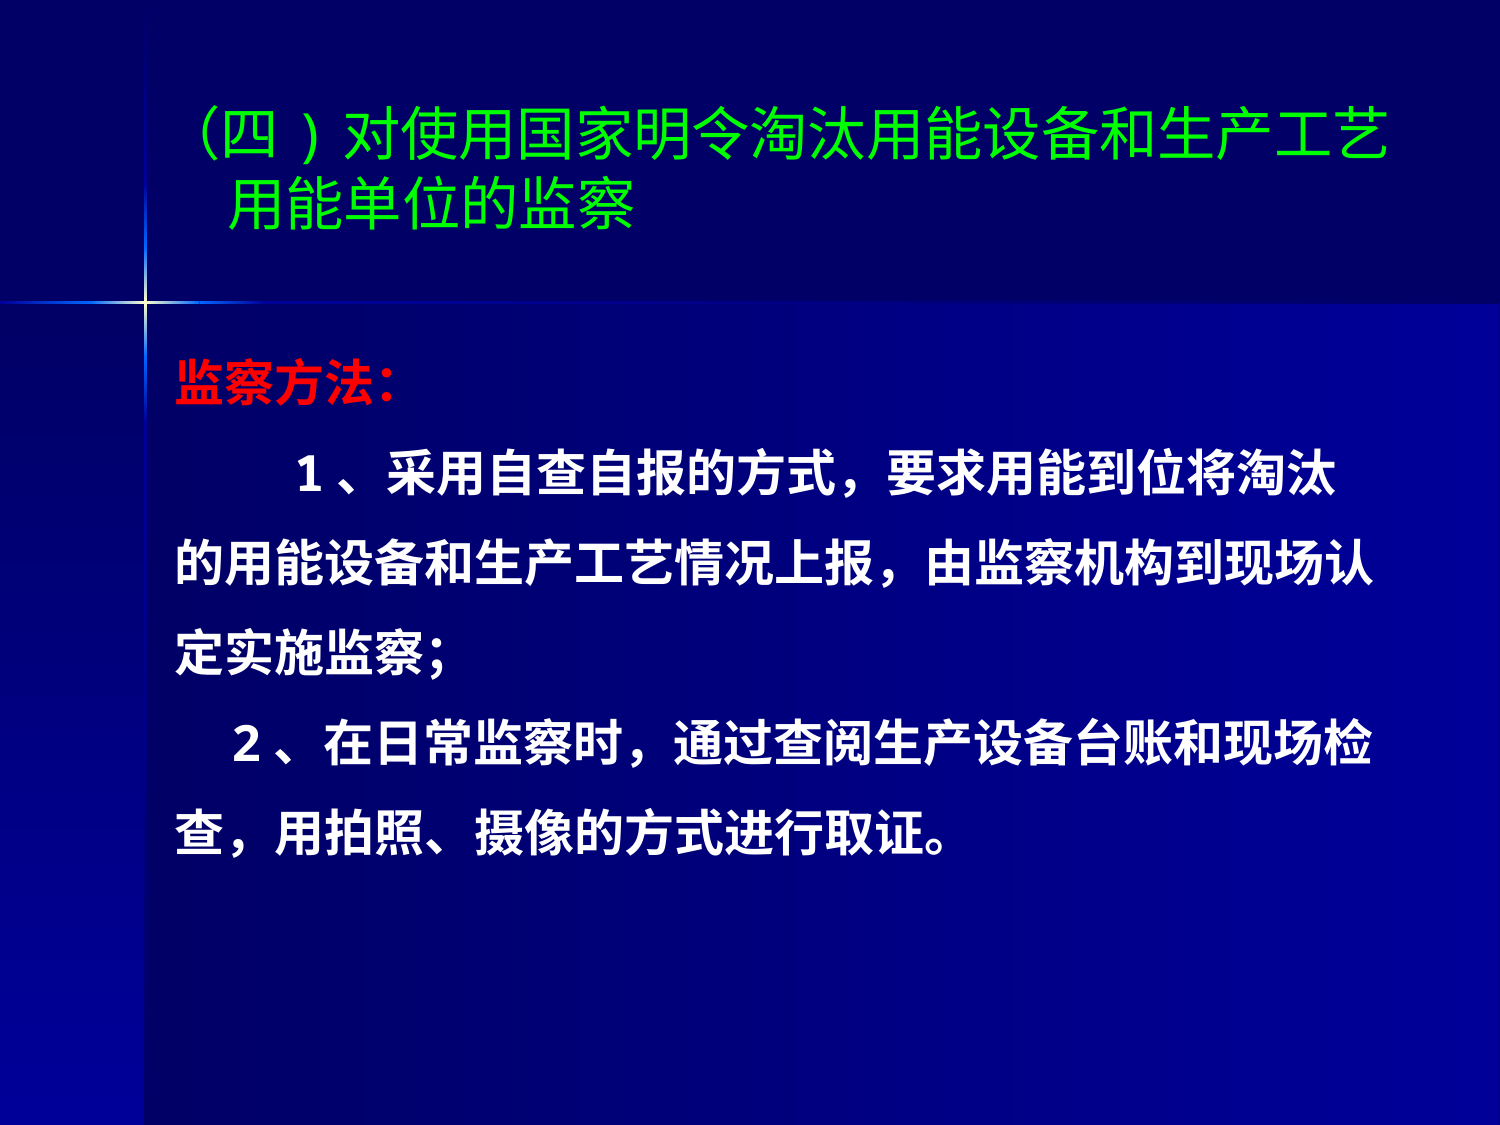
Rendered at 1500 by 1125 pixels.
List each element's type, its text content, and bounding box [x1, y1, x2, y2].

title （四)对使用国家明令淘汰用能设备和生产工艺 用能单位的监察 [147, 49, 1413, 286]
list 监察方法： 1、采用自查自报的方式，要求用能到位将淘汰的用能设备和生产工艺情况上报，由监察机构到现场认定实施监察； 2、在日常监察时，通过查阅生产设备台账和现场检查，用拍照、摄像的方式进行取证。 [159, 314, 1400, 1001]
